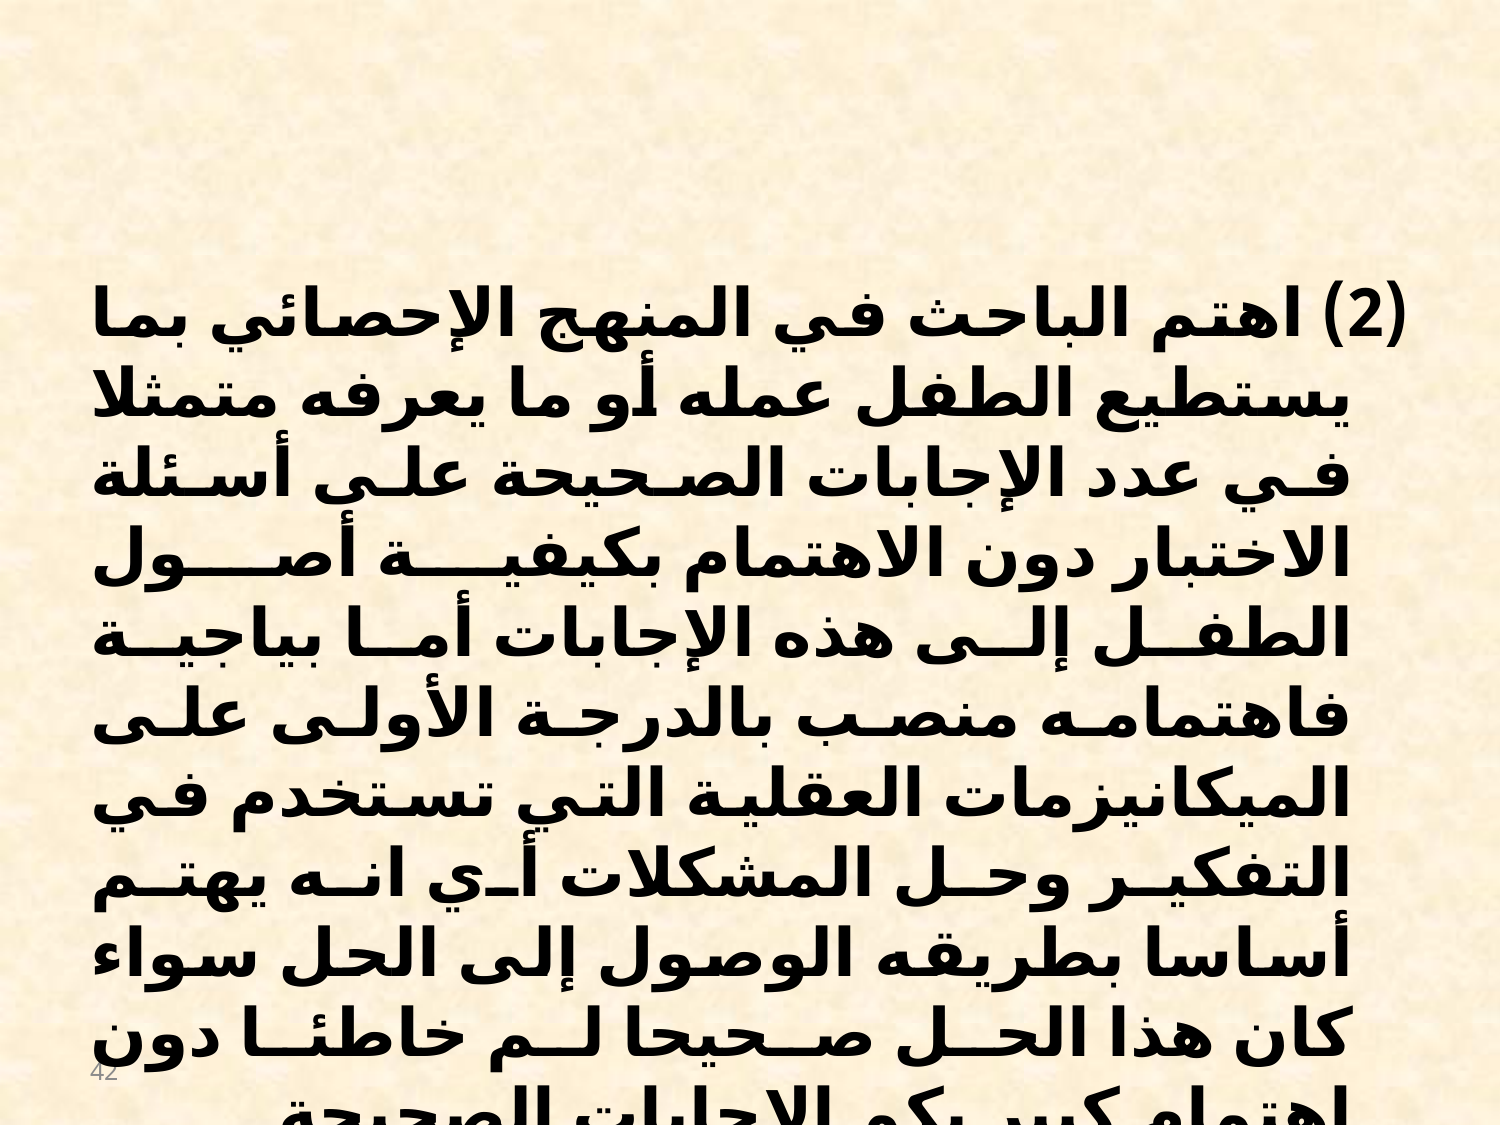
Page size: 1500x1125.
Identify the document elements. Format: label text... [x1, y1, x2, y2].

list (2) اهتم الباحث في المنهج الإحصائي بما يستطيع الطفل عمله أو ما يعرفه متمثلا في عدد الإجابات الصحيحة على أسئلة الاختبار دون الاهتمام بكيفية أصول الطفل إلى هذه الإجابات أما بياجية فاهتمامه منصب بالدرجة الأولى على الميكانيزمات العقلية التي تستخدم في التفكير وحل المشكلات أي انه يهتم أساسا بطريقه الوصول إلى الحل سواء كان هذا الحل صحيحا لم خاطئا دون اهتمام كبير بكم الإجابات الصحيحة. [75, 262, 1425, 1005]
picture [0, 0, 1500, 1125]
slide_number 42 [75, 1042, 425, 1103]
